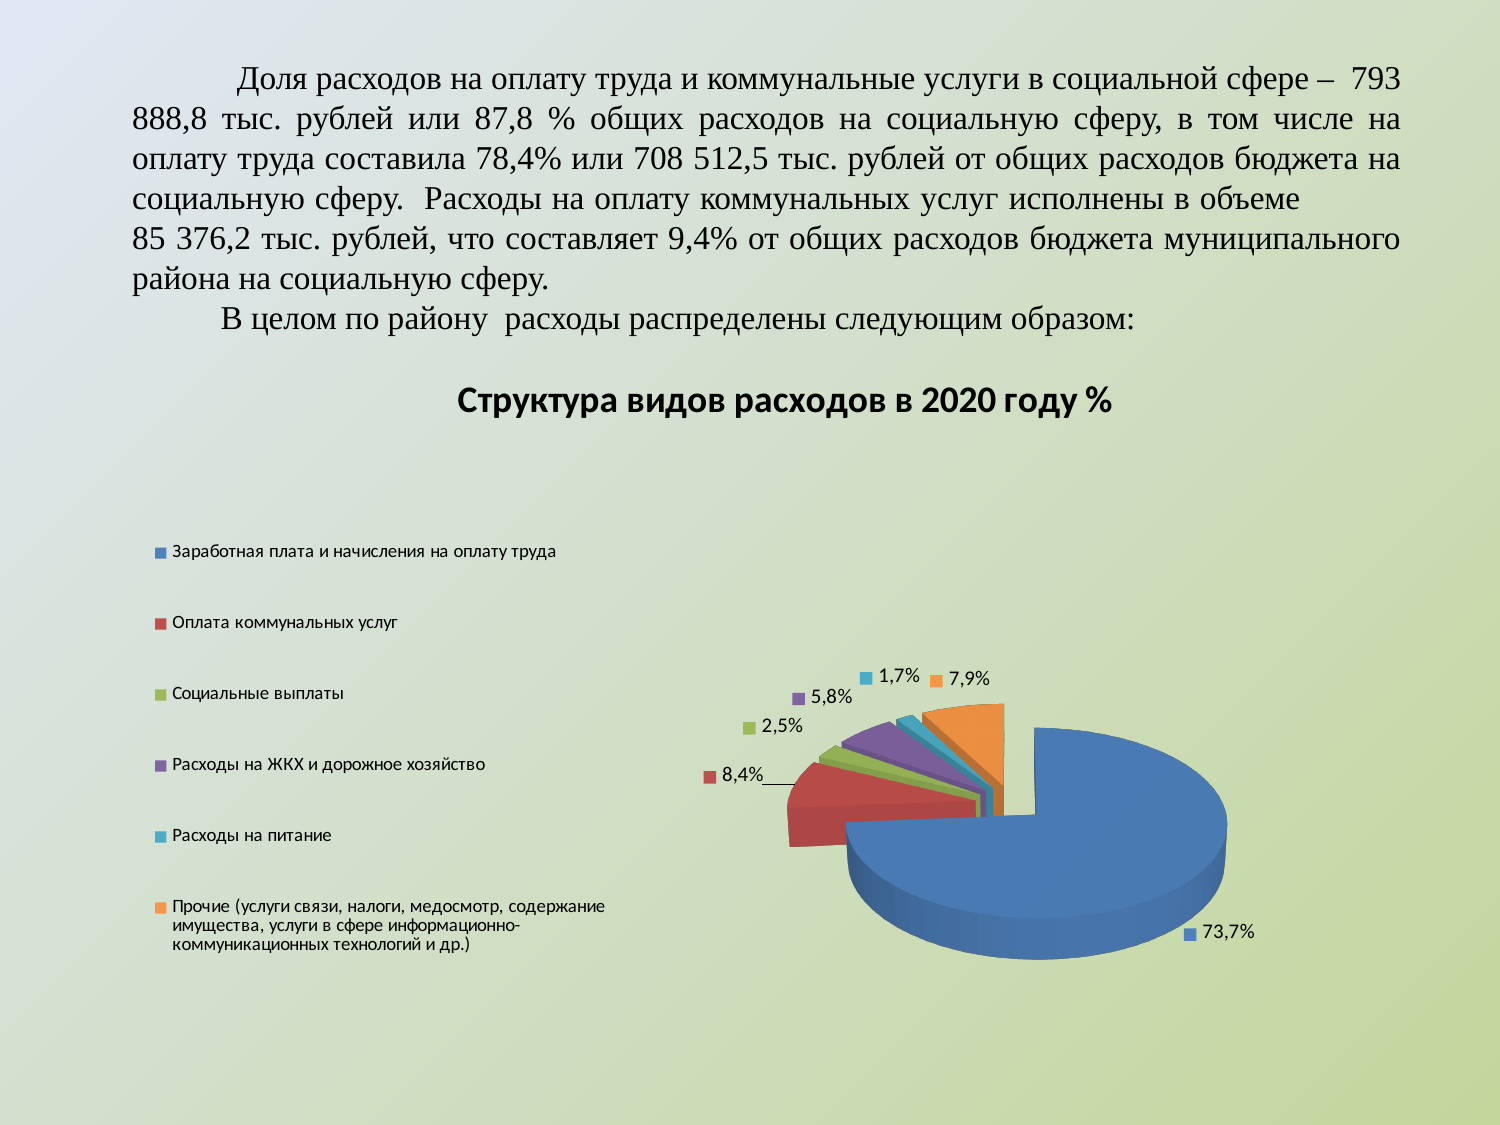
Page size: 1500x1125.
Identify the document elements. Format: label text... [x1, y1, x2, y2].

text_box Доля расходов на оплату труда и коммунальные услуги в социальной сфере – 793 888,8 тыс. рублей или 87,8 % общих расходов на социальную сферу, в том числе на оплату труда составила 78,4% или 708 512,5 тыс. рублей от общих расходов бюджета на социальную сферу. Расходы на оплату коммунальных услуг исполнены в объеме 85 376,2 тыс. рублей, что составляет 9,4% от общих расходов бюджета муниципального района на социальную сферу. В целом по району расходы распределены следующим образом: [117, 48, 1418, 389]
chart [152, 351, 1419, 1046]
